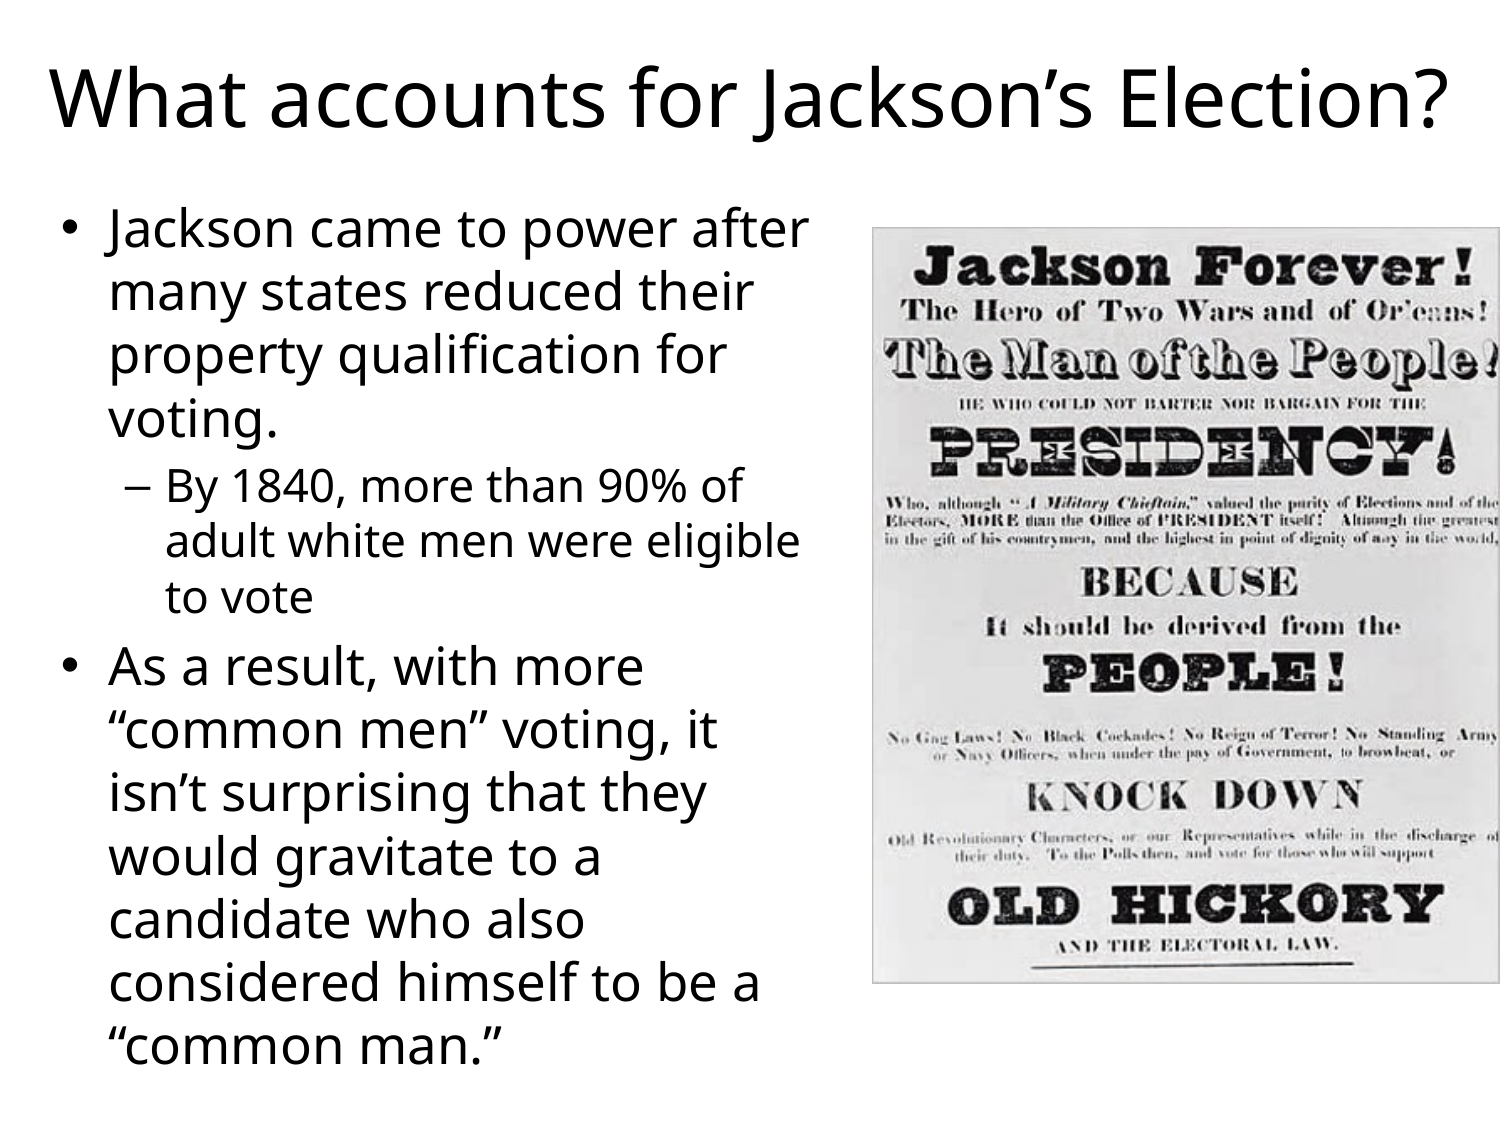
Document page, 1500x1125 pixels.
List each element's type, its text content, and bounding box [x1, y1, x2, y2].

picture [871, 227, 1500, 984]
title What accounts for Jackson’s Election? [0, 1, 1500, 190]
list Jackson came to power after many states reduced their property qualification for voting. By 1840, more than 90% of adult white men were eligible to vote As a result, with more “common men” voting, it isn’t surprising that they would gravitate to a candidate who also considered himself to be a “common man.” [45, 187, 838, 1093]
